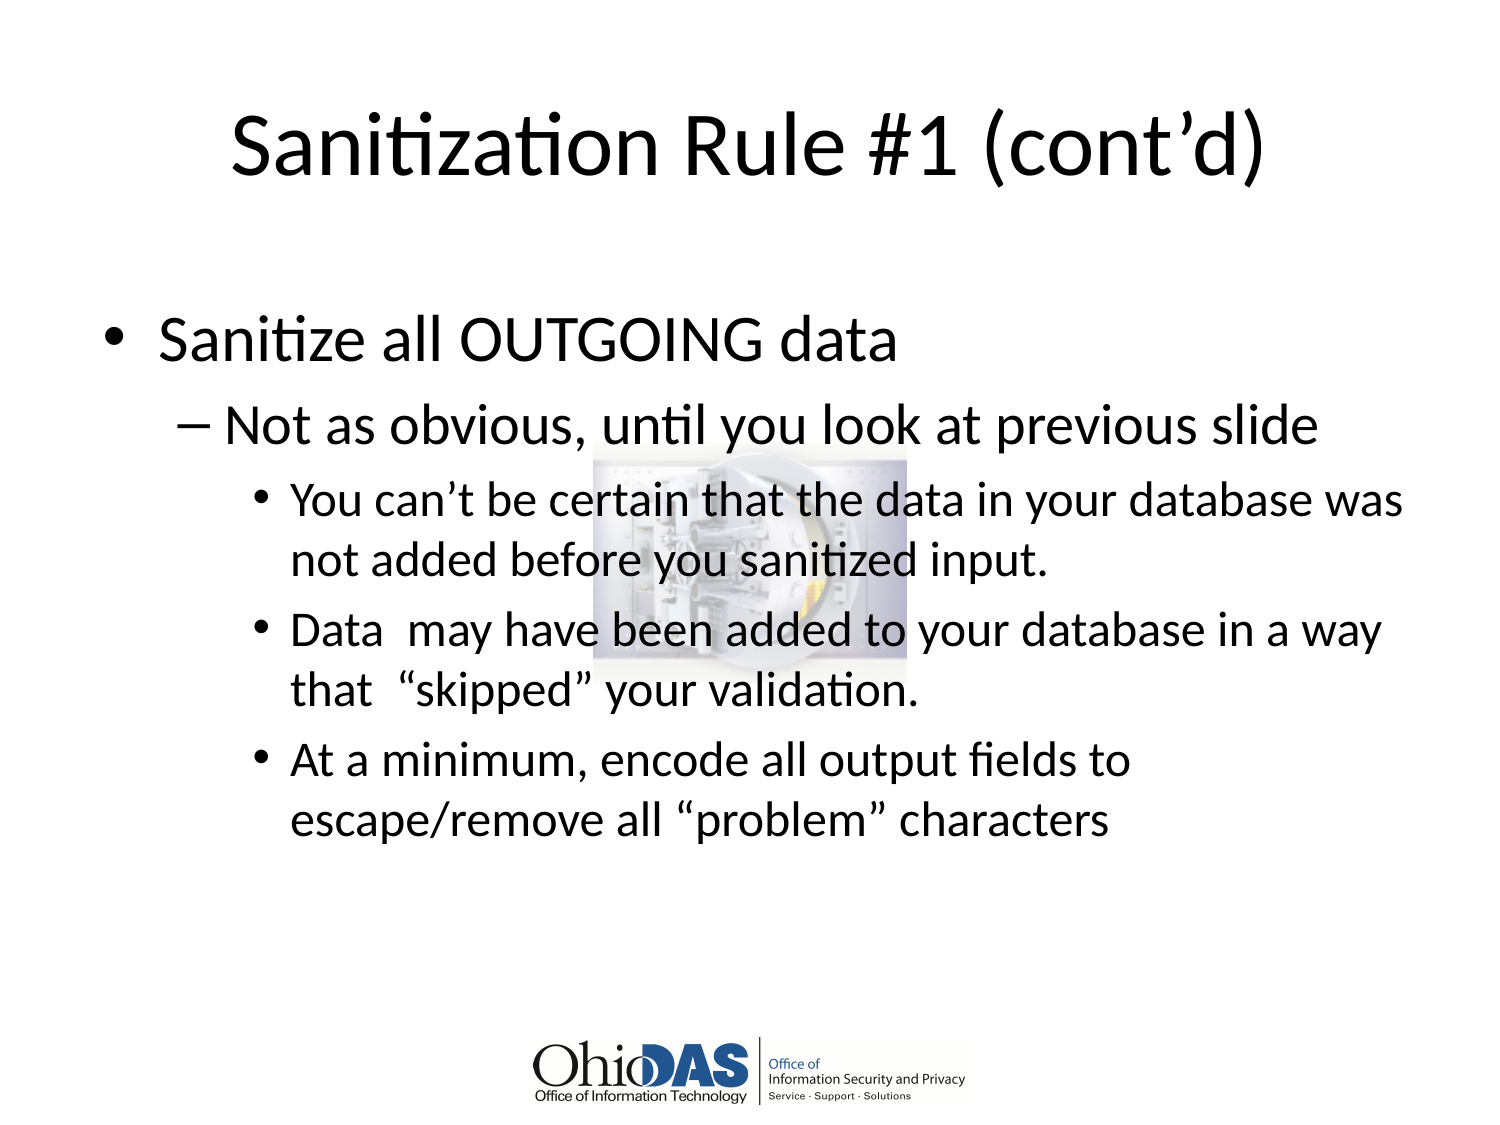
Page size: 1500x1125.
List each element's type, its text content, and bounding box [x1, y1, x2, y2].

title Sanitization Rule #1 (cont’d) [75, 45, 1425, 233]
picture [533, 1037, 969, 1105]
list Sanitize all OUTGOING data Not as obvious, until you look at previous slide You can’t be certain that the data in your database was not added before you sanitized input. Data may have been added to your database in a way that “skipped” your validation. At a minimum, encode all output fields to escape/remove all “problem” characters [87, 287, 1425, 1013]
